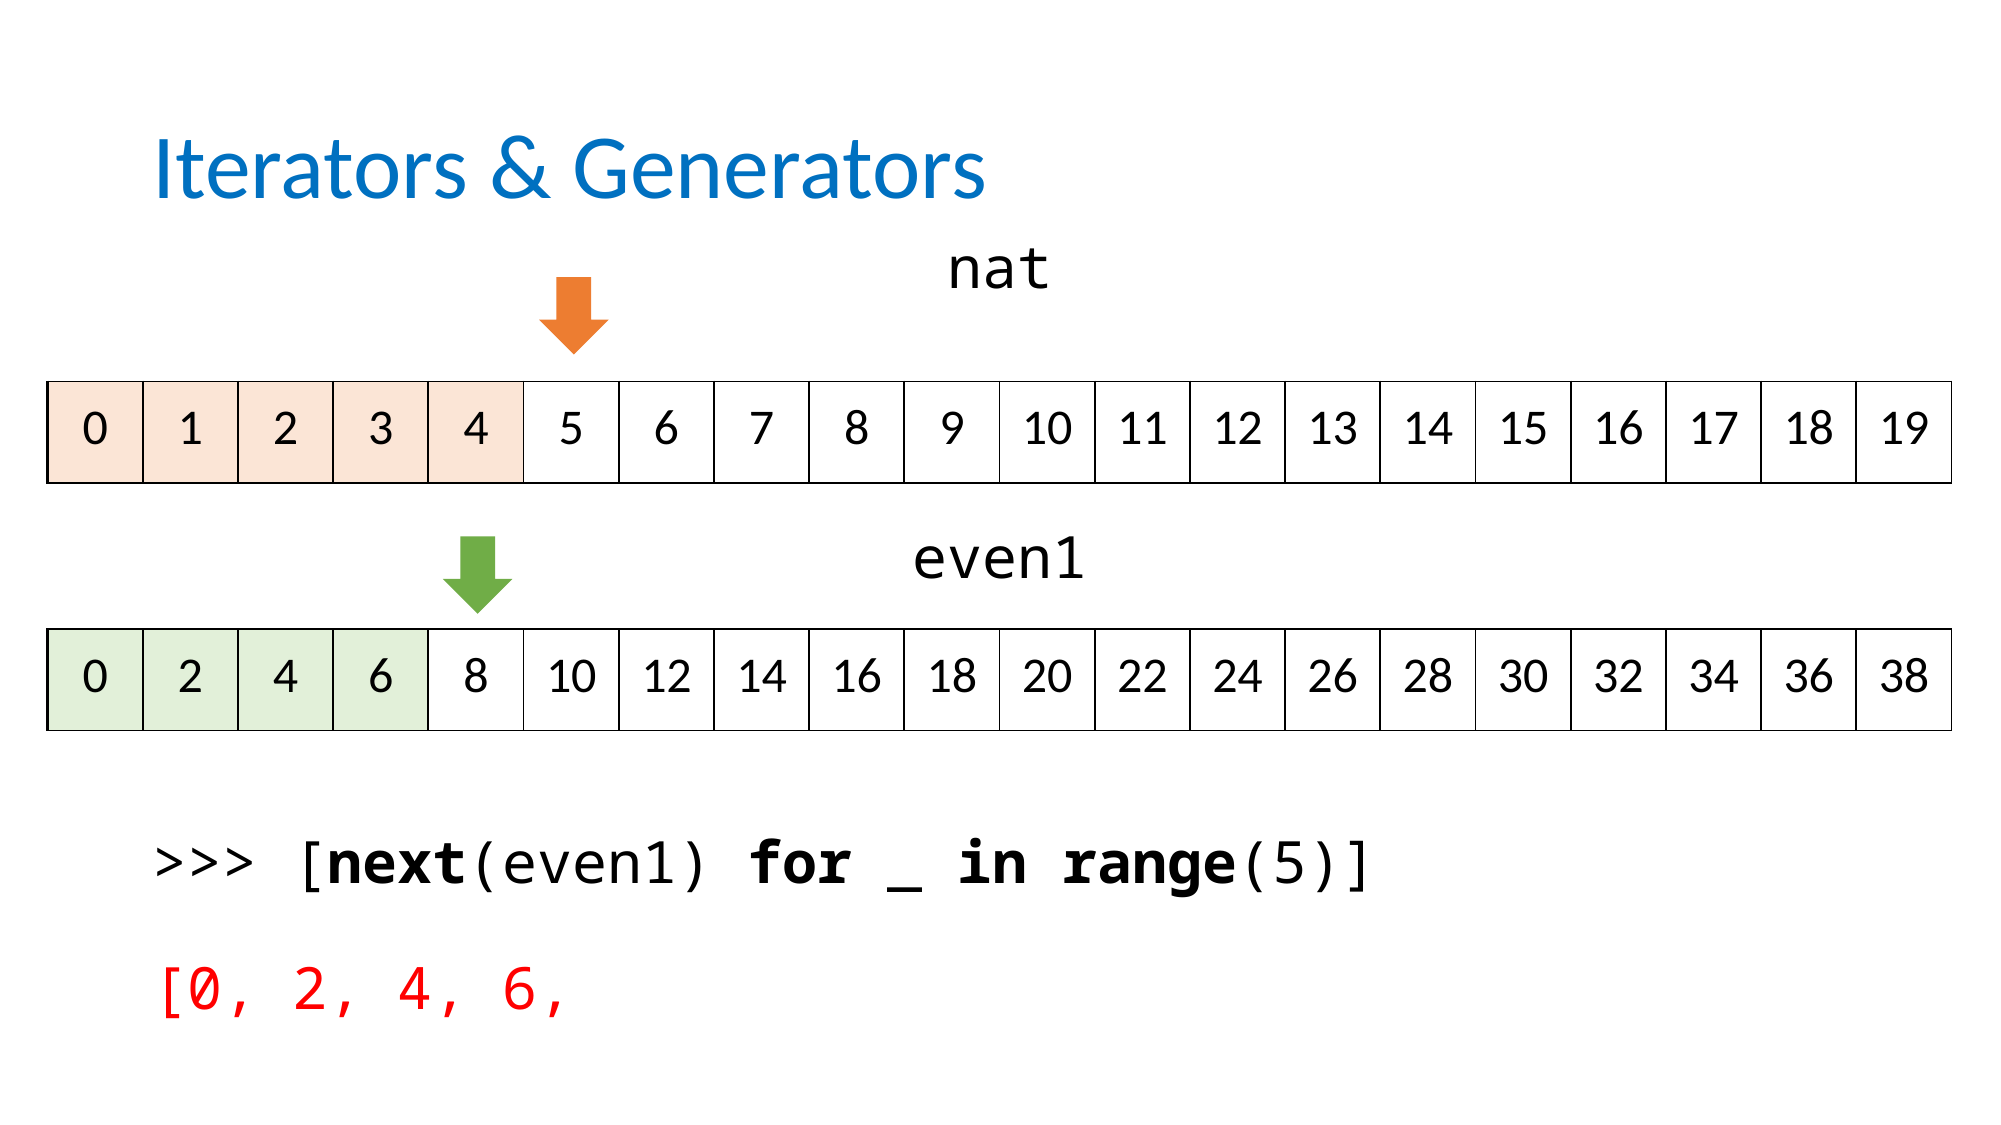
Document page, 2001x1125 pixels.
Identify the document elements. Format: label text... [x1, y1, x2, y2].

table_header 4 [429, 382, 523, 482]
table_header 2 [144, 630, 237, 730]
table_header 1 [144, 382, 237, 482]
table_header 30 [1476, 630, 1570, 730]
table_header 38 [1857, 630, 1951, 730]
text_box >>> [next(even1) for _ in range(5)] [0, 2, 4, 6, [137, 782, 1863, 1066]
table_header 3 [334, 382, 427, 482]
table_header 26 [1286, 630, 1379, 730]
table_header 2 [239, 382, 332, 482]
table_header 12 [620, 630, 713, 730]
table_header 5 [524, 382, 618, 482]
table_header 22 [1096, 630, 1189, 730]
table_header 16 [1572, 382, 1665, 482]
table_header 18 [905, 630, 999, 730]
table_header 19 [1857, 382, 1951, 482]
table_header 13 [1286, 382, 1379, 482]
table_header 36 [1762, 630, 1855, 730]
table_header 12 [1191, 382, 1284, 482]
table_header 11 [1096, 382, 1189, 482]
table_header 14 [715, 630, 808, 730]
table_header 6 [620, 382, 713, 482]
table_header 0 [49, 630, 142, 730]
text_box [442, 536, 513, 614]
table_header 10 [1000, 382, 1094, 482]
table_header 6 [334, 630, 427, 730]
table_header 17 [1667, 382, 1760, 482]
title Iterators & Generators [137, 59, 1863, 278]
text_box nat [932, 222, 1068, 308]
table_header 15 [1476, 382, 1570, 482]
table_header 4 [239, 630, 332, 730]
text_box [539, 277, 609, 355]
table_header 8 [810, 382, 903, 482]
table_header 10 [524, 630, 618, 730]
table_header 0 [49, 382, 142, 482]
table_header 18 [1762, 382, 1855, 482]
table_header 32 [1572, 630, 1665, 730]
table_header 24 [1191, 630, 1284, 730]
table_header 9 [905, 382, 999, 482]
table_header 7 [715, 382, 808, 482]
table_header 14 [1381, 382, 1475, 482]
table_header 28 [1381, 630, 1475, 730]
table_header 8 [429, 630, 523, 730]
text_box even1 [897, 512, 1103, 598]
table_header 34 [1667, 630, 1760, 730]
table_header 20 [1000, 630, 1094, 730]
table_header 16 [810, 630, 903, 730]
